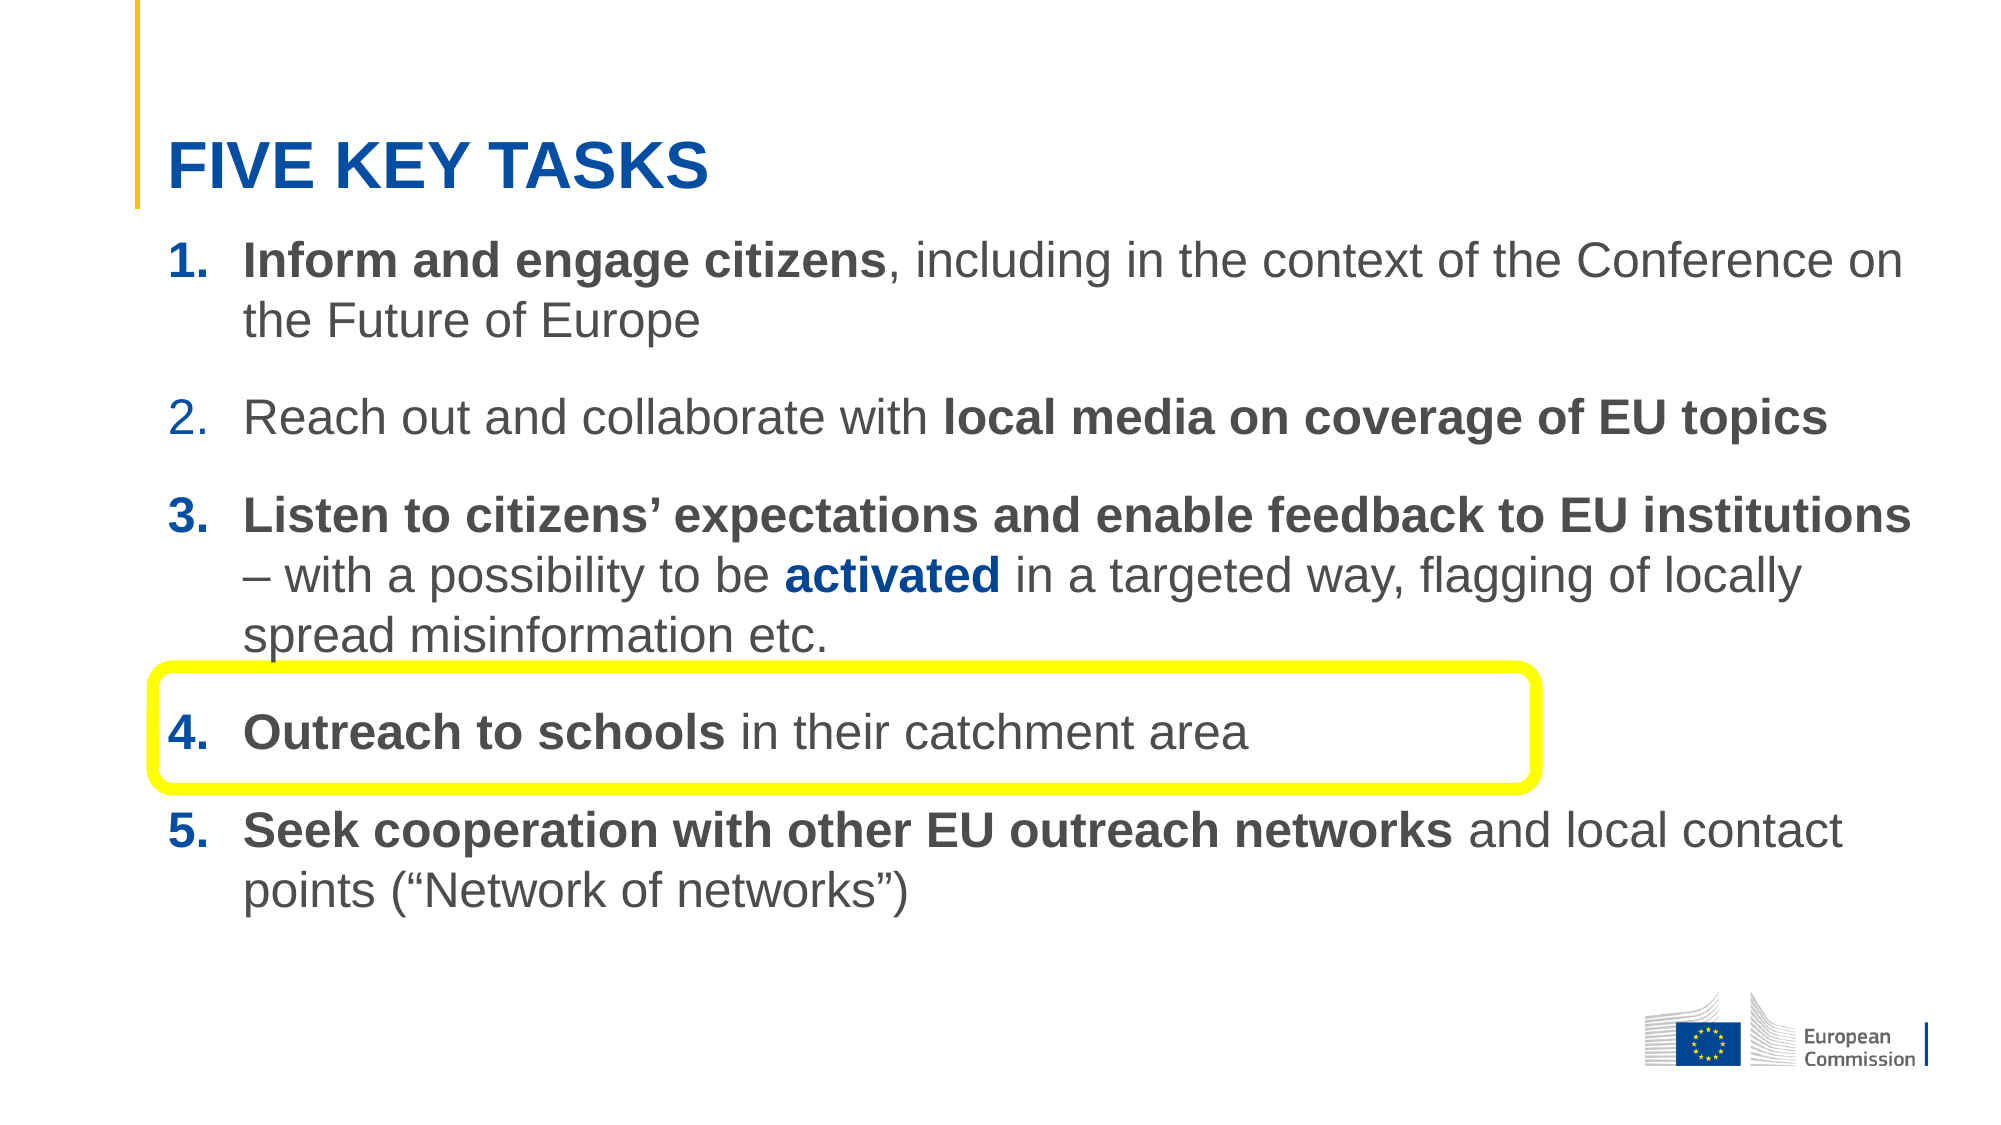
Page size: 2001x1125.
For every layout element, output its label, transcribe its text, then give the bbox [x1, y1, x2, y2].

title FIVE KEY TASKS [152, 0, 1901, 203]
list Inform and engage citizens, including in the context of the Conference on the Future of Europe Reach out and collaborate with local media on coverage of EU topics Listen to citizens’ expectations and enable feedback to EU institutions – with a possibility to be activated in a targeted way, flagging of locally spread misinformation etc. Outreach to schools in their catchment area Seek cooperation with other EU outreach networks and local contact points (“Network of networks”) [152, 219, 1954, 790]
picture [1645, 991, 1928, 1066]
